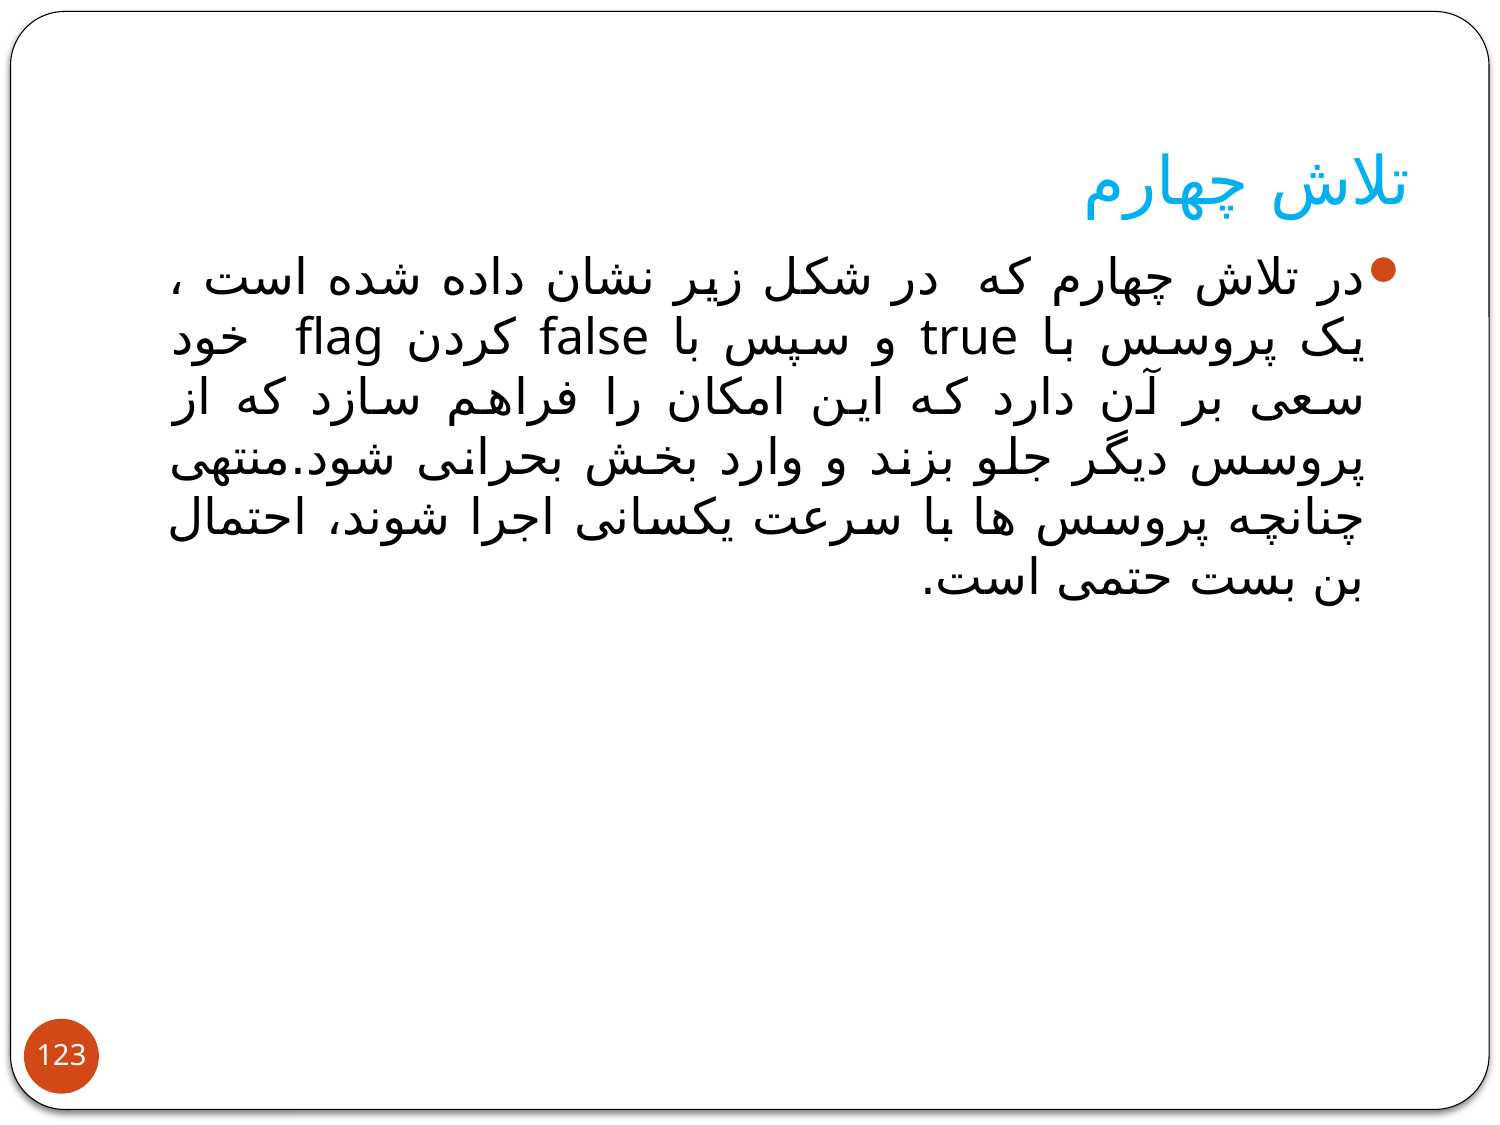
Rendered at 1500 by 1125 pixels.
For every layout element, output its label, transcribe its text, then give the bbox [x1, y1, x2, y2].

slide_number 123 [23, 1018, 99, 1094]
list در تلاش چهارم که در شکل زیر نشان داده شده است ، یک پروسس با true و سپس با false کردن flag خود سعی بر آن دارد که این امکان را فراهم سازد که از پروسس دیگر جلو بزند و وارد بخش بحرانی شود.منتهی چنانچه پروسس ها با سرعت یکسانی اجرا شوند، احتمال بن بست حتمی است. [150, 237, 1425, 988]
title تلاش چهارم [150, 45, 1425, 233]
